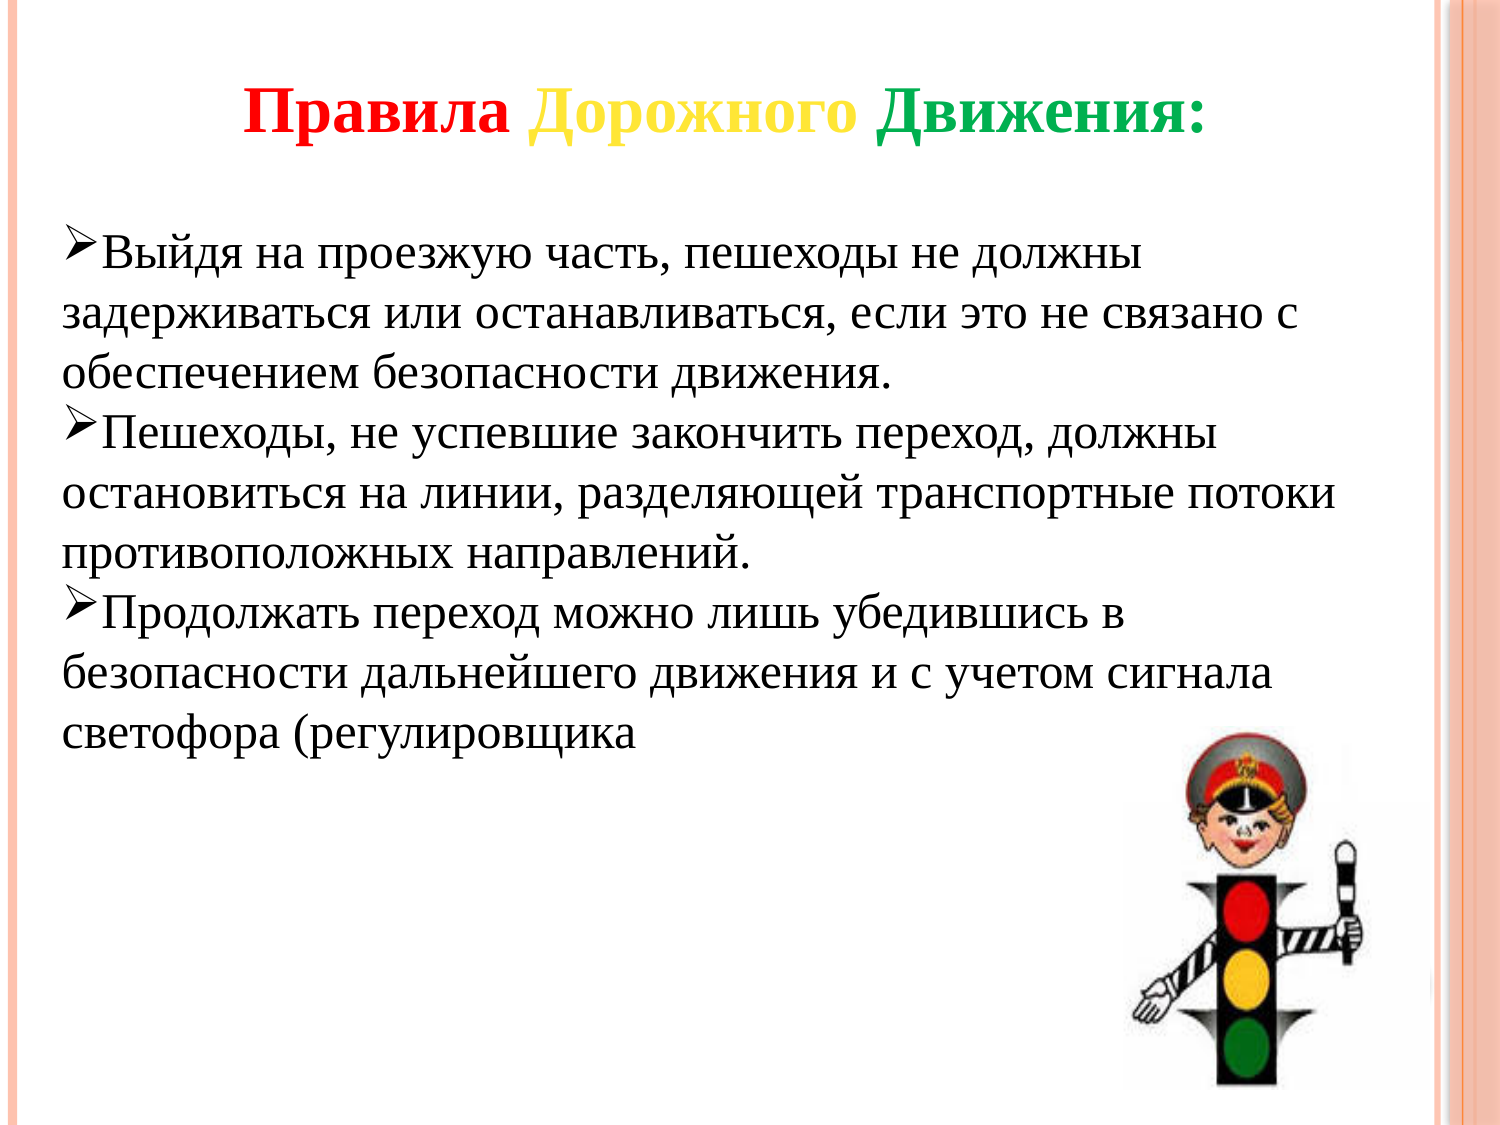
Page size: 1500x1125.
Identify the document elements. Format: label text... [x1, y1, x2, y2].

picture [1065, 725, 1431, 1091]
text_box Выйдя на проезжую часть, пешеходы не должны задерживаться или останавливаться, если это не связано с обеспечением безопасности движения. Пешеходы, не успевшие закончить переход, должны остановиться на линии, разделяющей транспортные потоки противоположных направлений. Продолжать переход можно лишь убедившись в безопасности дальнейшего движения и с учетом сигнала светофора (регулировщика [46, 210, 1395, 766]
text_box Правила Дорожного Движения: [152, 58, 1301, 154]
